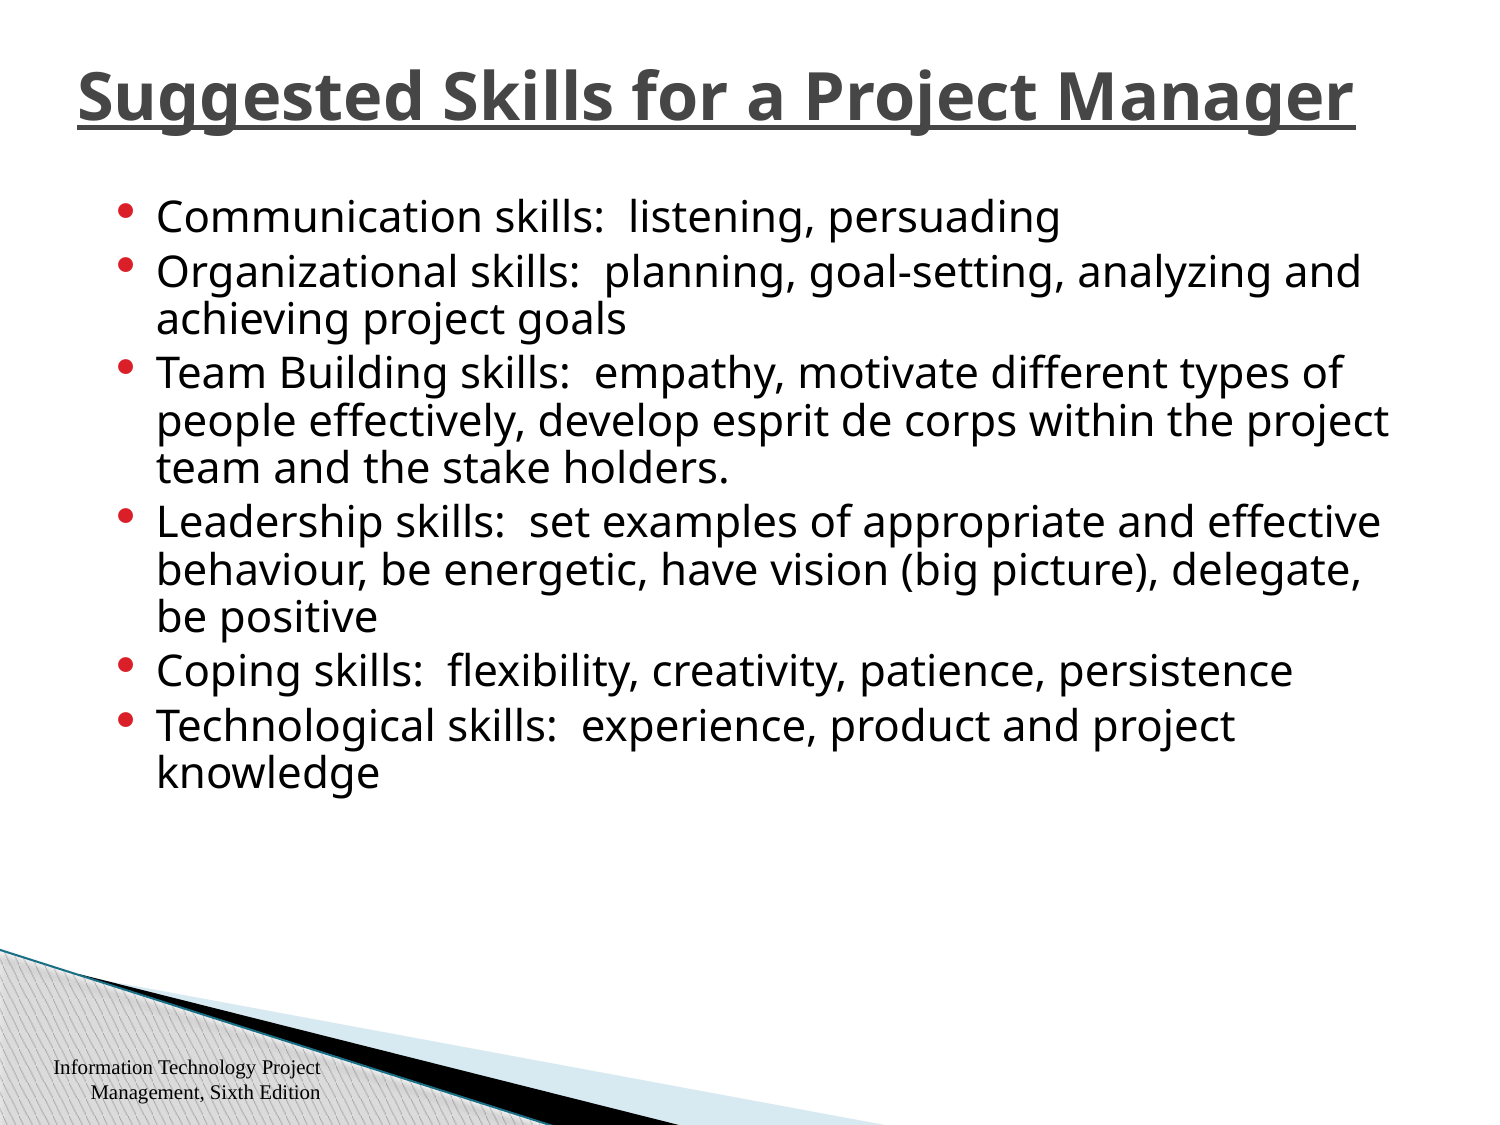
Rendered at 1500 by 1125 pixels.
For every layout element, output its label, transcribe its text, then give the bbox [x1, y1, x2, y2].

list Communication skills: listening, persuading Organizational skills: planning, goal-setting, analyzing and achieving project goals Team Building skills: empathy, motivate different types of people effectively, develop esprit de corps within the project team and the stake holders. Leadership skills: set examples of appropriate and effective behaviour, be energetic, have vision (big picture), delegate, be positive Coping skills: flexibility, creativity, patience, persistence Technological skills: experience, product and project knowledge [0, 187, 1425, 1000]
footer Information Technology Project Management, Sixth Edition [0, 1051, 336, 1112]
title Suggested Skills for a Project Manager [62, 0, 1425, 188]
